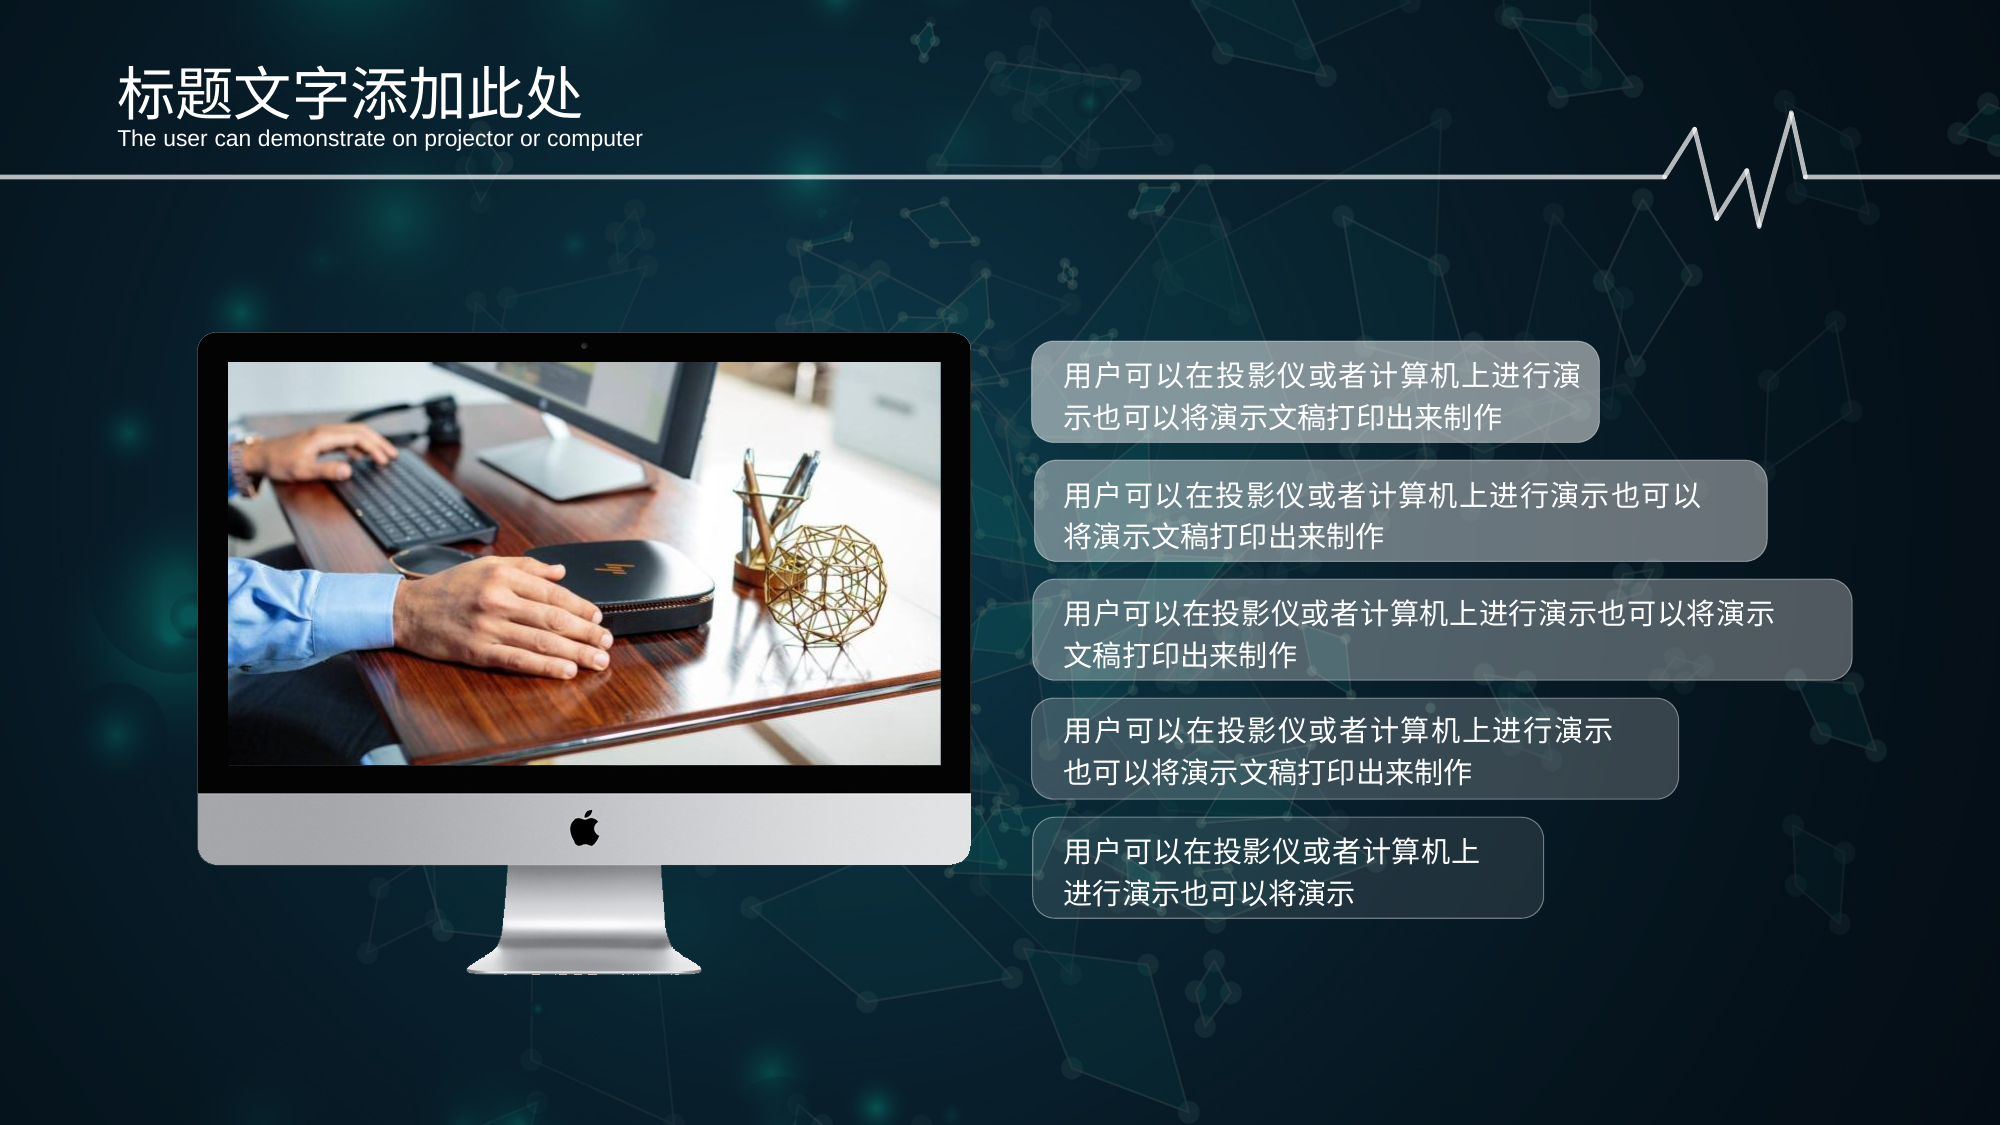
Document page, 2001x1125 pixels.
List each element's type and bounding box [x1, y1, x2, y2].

text_box [1034, 460, 1768, 563]
text_box [1032, 817, 1544, 920]
text_box [102, 49, 755, 158]
text_box [0, 112, 2000, 227]
text_box [1031, 341, 1600, 444]
picture [0, 0, 2000, 112]
picture [0, 227, 2000, 1125]
text_box [1031, 698, 1679, 800]
text_box [1032, 579, 1853, 682]
